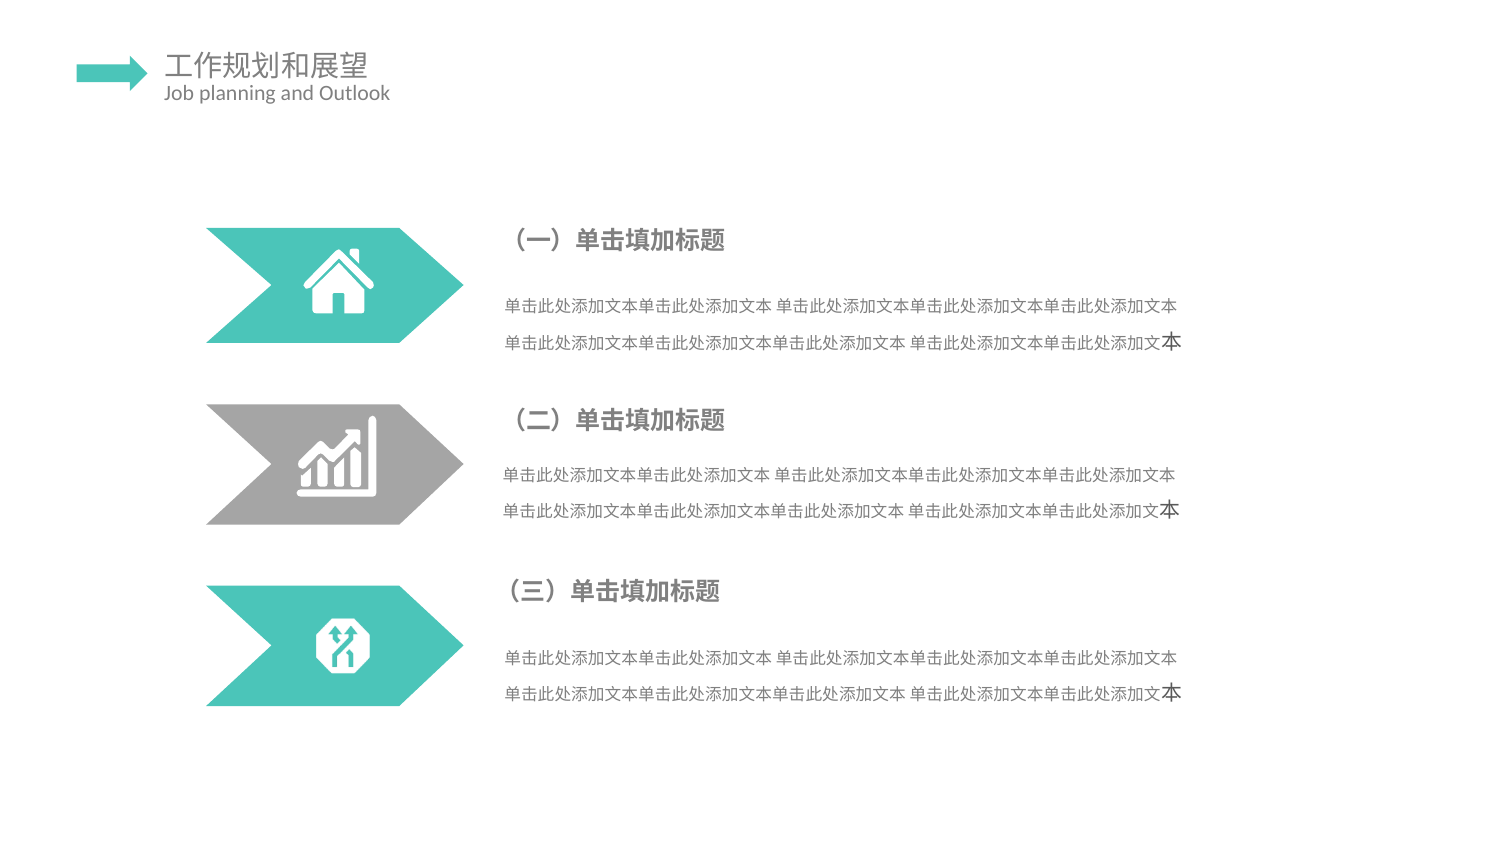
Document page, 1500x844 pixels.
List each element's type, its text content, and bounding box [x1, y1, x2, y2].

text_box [205, 403, 464, 525]
text_box （二）单击填加标题 [494, 401, 1017, 438]
text_box 单击此处添加文本单击此处添加文本 单击此处添加文本单击此处添加文本单击此处添加文本 单击此处添加文本单击此处添加文本单击此处添加文本 单击此处添加文本单击此处添加文本 [493, 449, 1358, 527]
text_box 单击此处添加文本单击此处添加文本 单击此处添加文本单击此处添加文本单击此处添加文本 单击此处添加文本单击此处添加文本单击此处添加文本 单击此处添加文本单击此处添加文本 [494, 281, 1358, 358]
text_box （三）单击填加标题 [489, 571, 1012, 609]
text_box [205, 227, 464, 344]
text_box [205, 585, 464, 707]
text_box 单击此处添加文本单击此处添加文本 单击此处添加文本单击此处添加文本单击此处添加文本 单击此处添加文本单击此处添加文本单击此处添加文本 单击此处添加文本单击此处添加文本 [494, 632, 1358, 710]
text_box （一）单击填加标题 [494, 221, 1017, 258]
